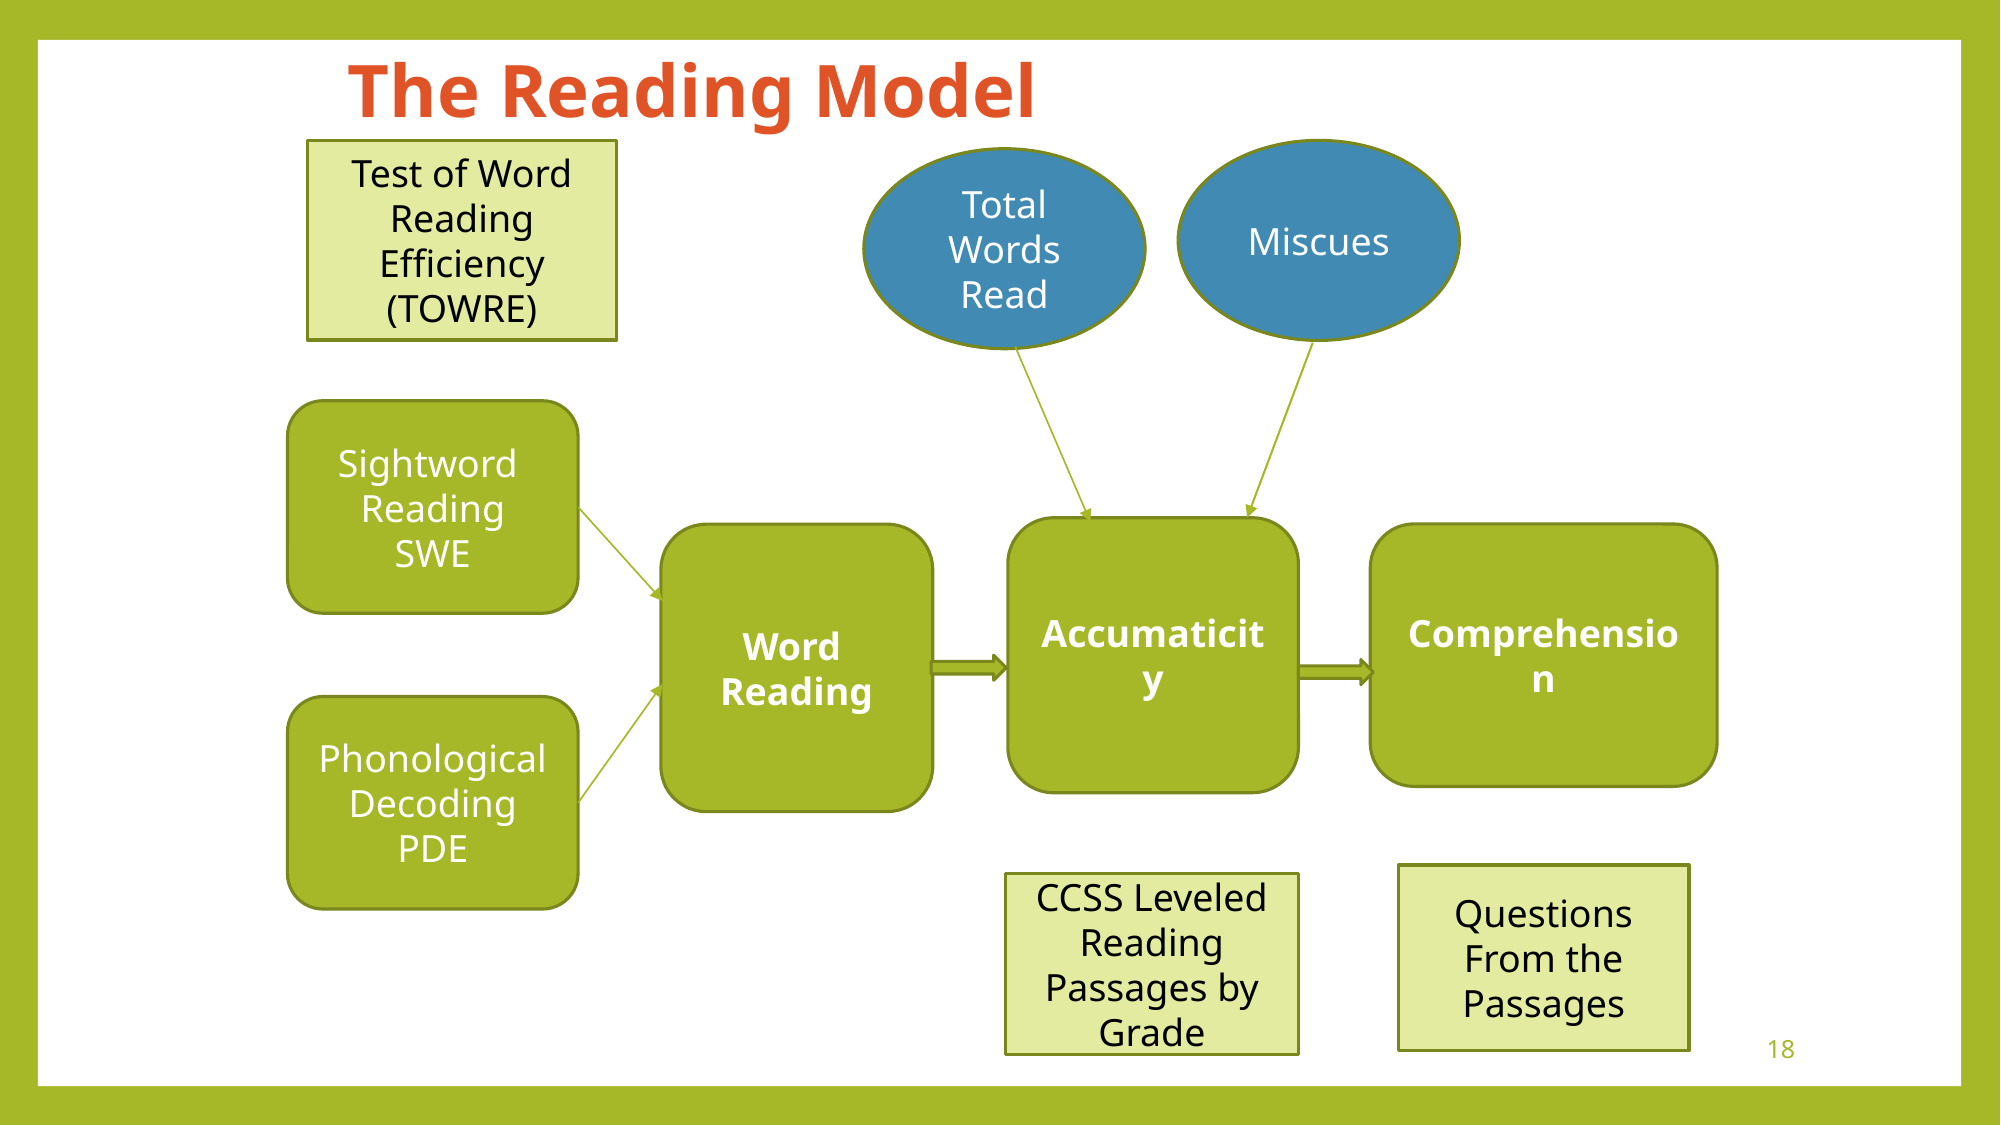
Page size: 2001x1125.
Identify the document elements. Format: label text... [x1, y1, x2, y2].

text_box [929, 653, 1008, 682]
title The Reading Model [332, 46, 1248, 141]
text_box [577, 506, 663, 602]
text_box CCSS Leveled Reading Passages by Grade [1004, 872, 1300, 1056]
slide_number 18 [1530, 1020, 1811, 1081]
text_box Accumaticity [1006, 516, 1301, 795]
text_box Word Reading [659, 522, 935, 814]
text_box Miscues [1176, 138, 1461, 342]
text_box Test of Word Reading Efficiency (TOWRE) [306, 139, 618, 342]
text_box [1296, 658, 1375, 687]
text_box Questions From the Passages [1397, 863, 1691, 1052]
text_box Total Words Read [862, 147, 1147, 351]
text_box Phonological Decoding PDE [285, 694, 580, 911]
text_box Sightword Reading SWE [285, 399, 580, 615]
text_box Comprehension [1368, 522, 1719, 789]
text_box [1246, 342, 1314, 518]
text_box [1015, 346, 1091, 523]
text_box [577, 683, 663, 804]
